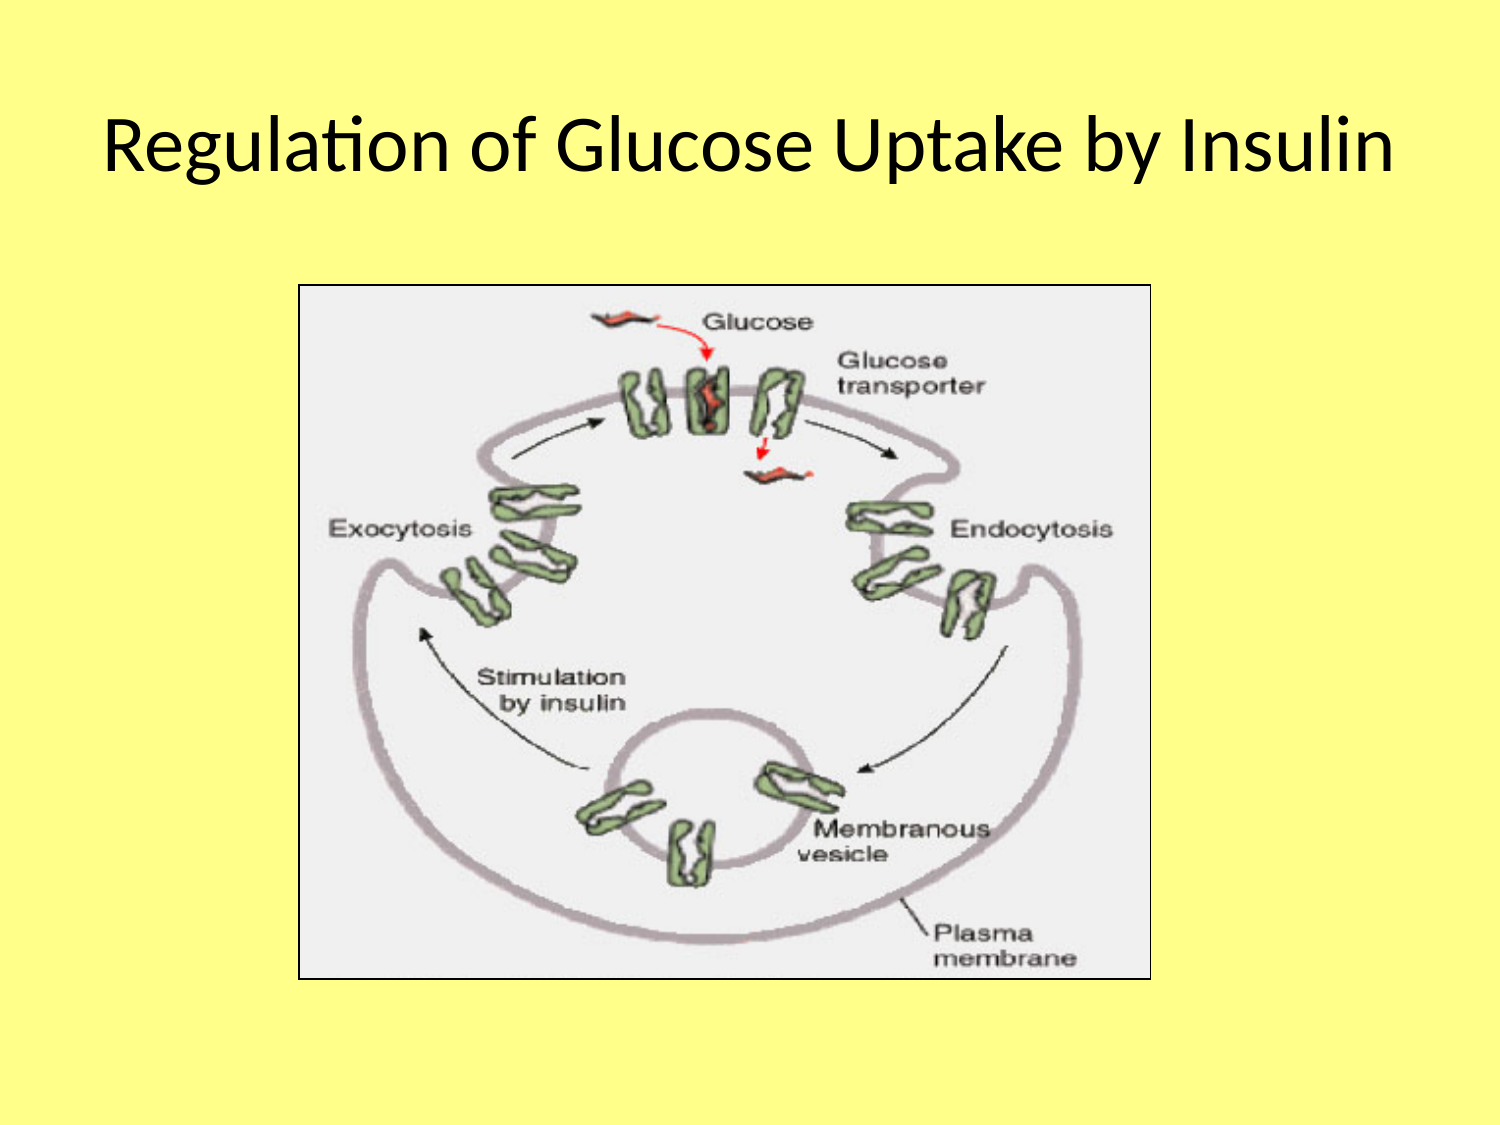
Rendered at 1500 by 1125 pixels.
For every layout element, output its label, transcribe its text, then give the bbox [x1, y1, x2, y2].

title Regulation of Glucose Uptake by Insulin [75, 45, 1425, 233]
picture [299, 285, 1151, 979]
